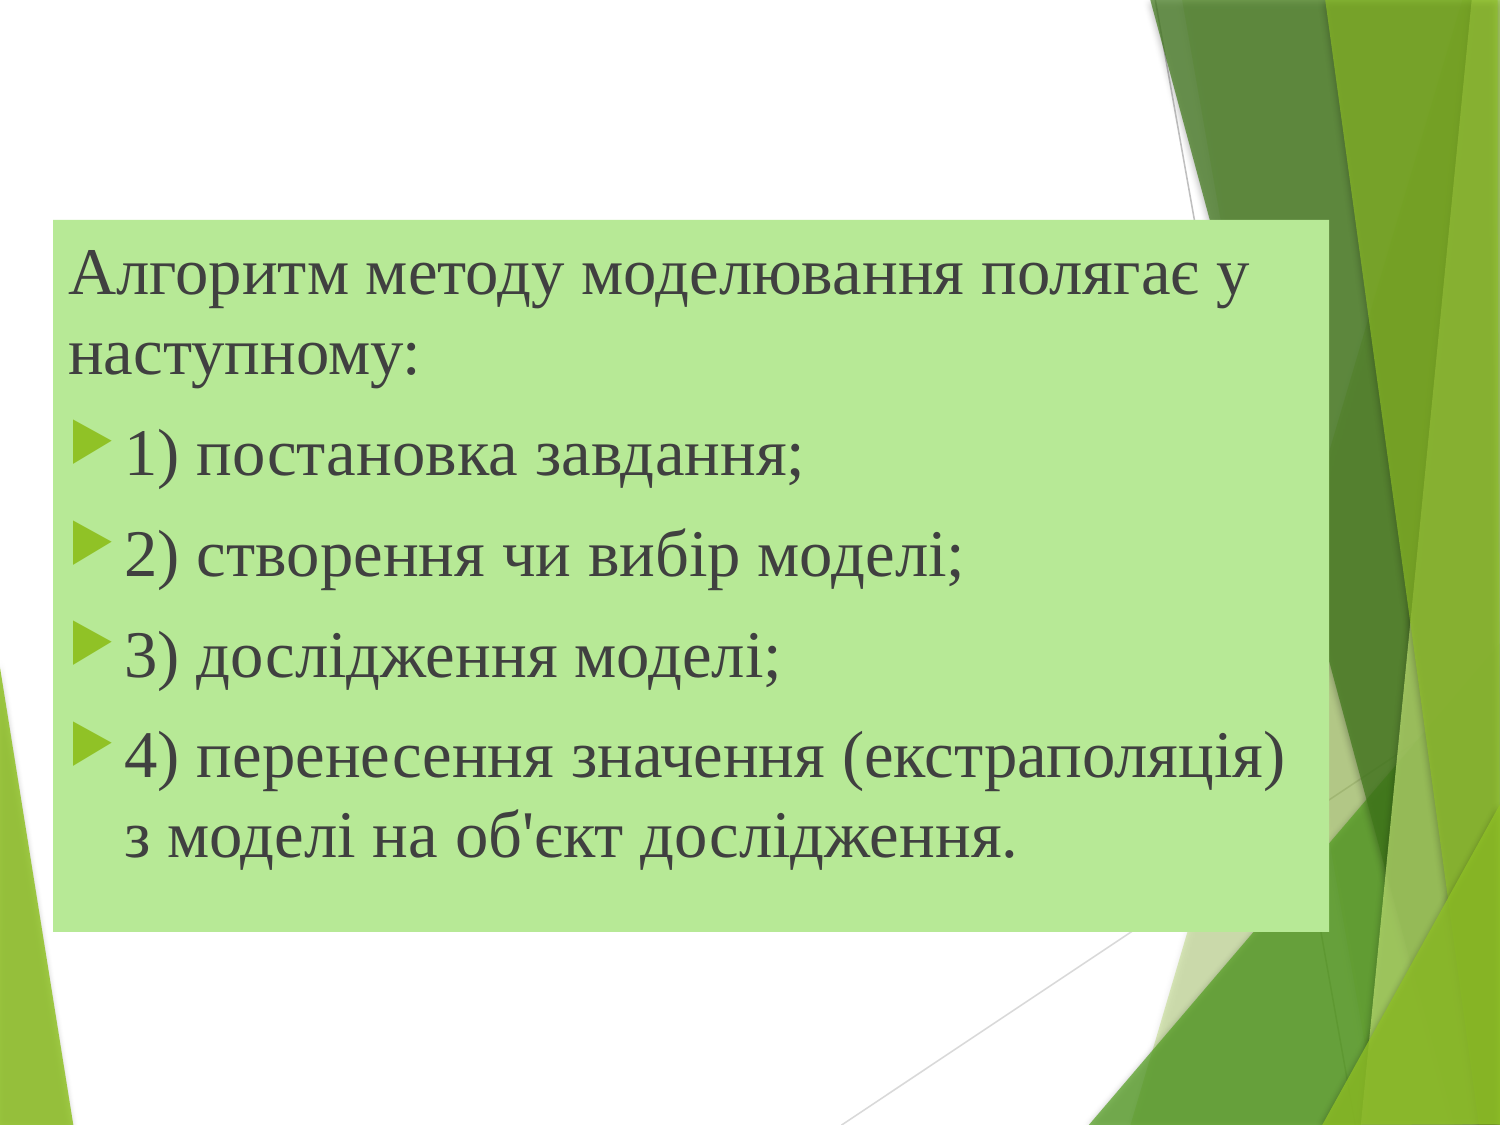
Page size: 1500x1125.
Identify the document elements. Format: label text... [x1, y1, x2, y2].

list Алгоритм методу моделювання полягає у наступному: 1) постановка завдання; 2) створення чи вибір моделі; 3) дослідження моделі; 4) перенесення значення (екстраполяція) з моделі на об'єкт дослідження. [53, 219, 1330, 932]
